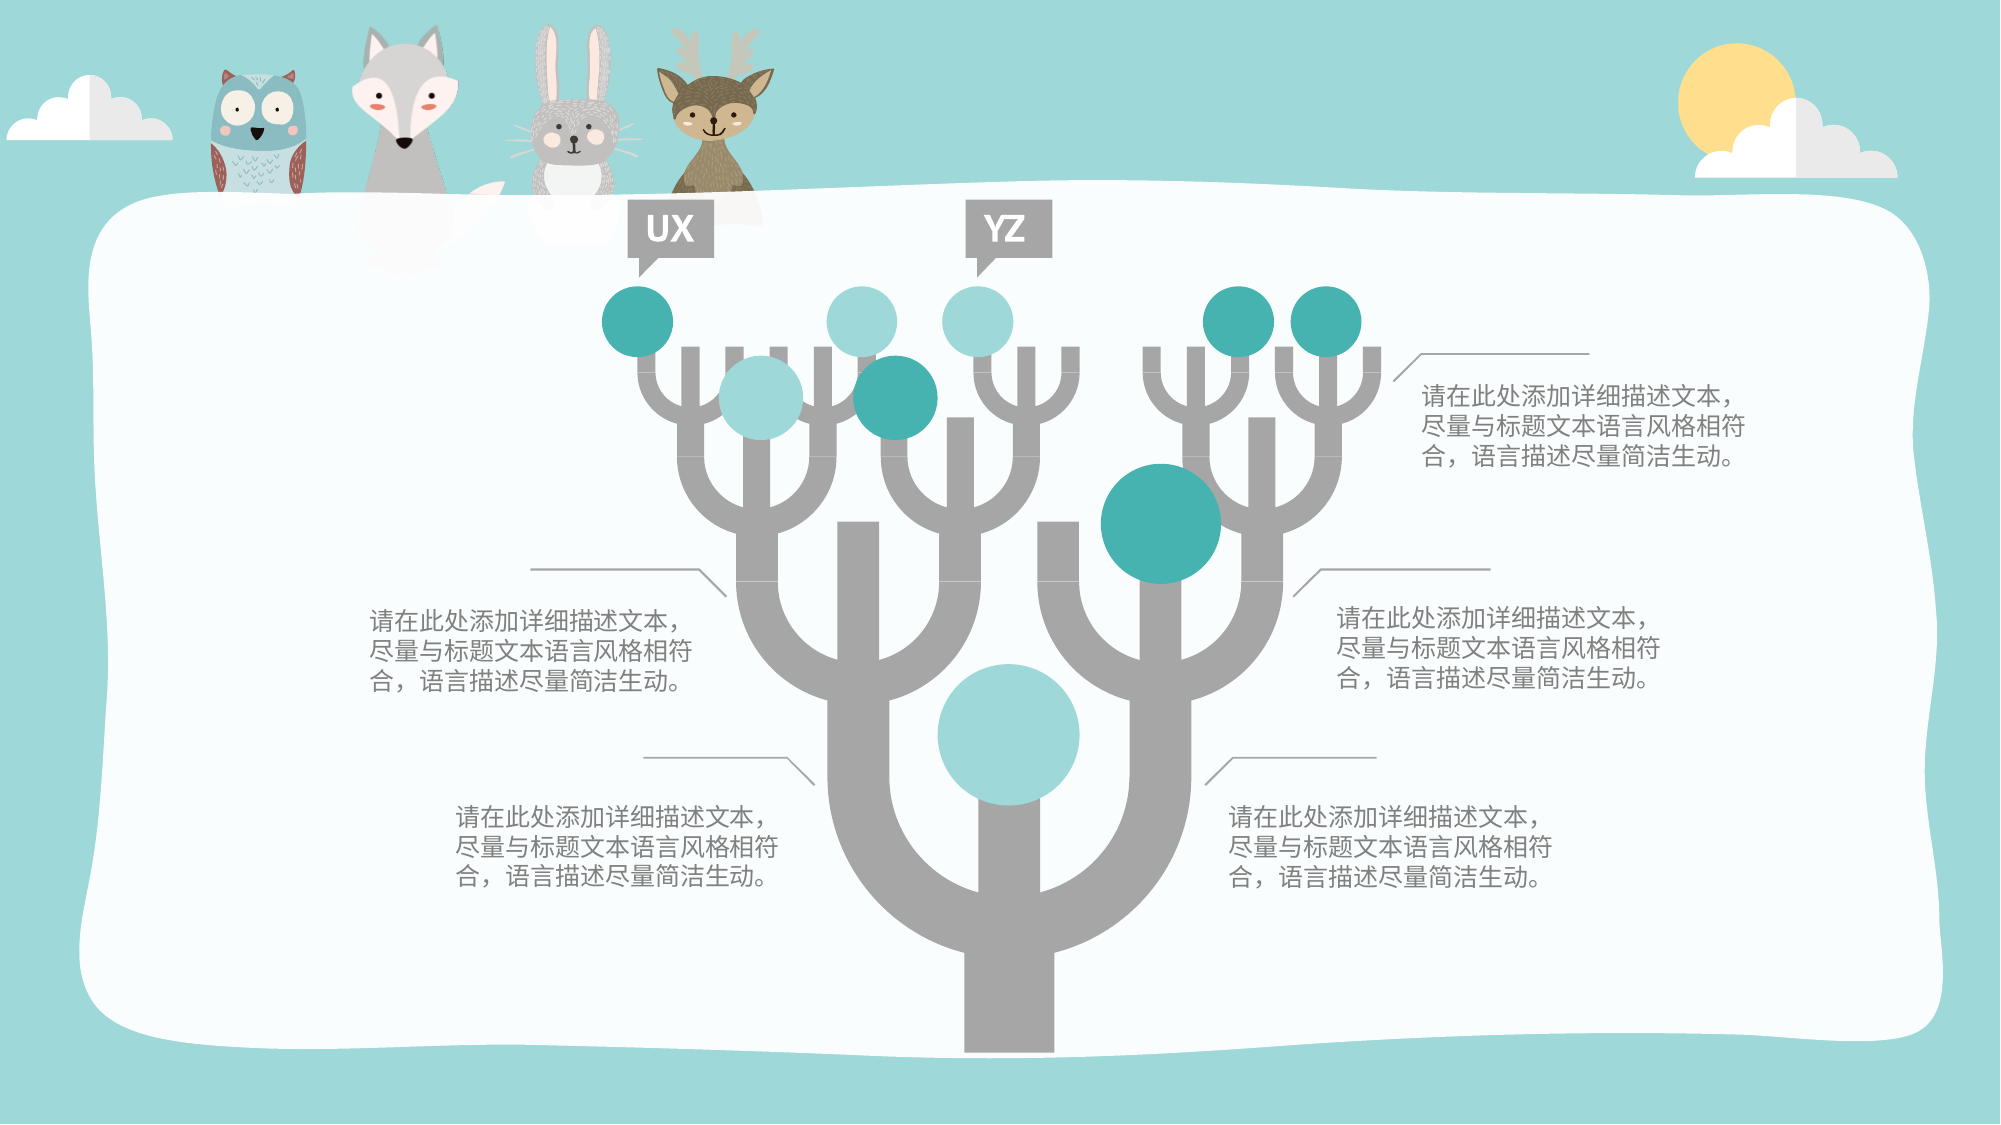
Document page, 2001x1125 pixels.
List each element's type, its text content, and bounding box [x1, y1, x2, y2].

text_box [530, 199, 1590, 1053]
text_box 请在此处添加详细描述文本，尽量与标题文本语言风格相符合，语言描述尽量简洁生动。 [440, 793, 530, 899]
picture [352, 24, 505, 194]
text_box 请在此处添加详细描述文本，尽量与标题文本语言风格相符合，语言描述尽量简洁生动。 [1590, 595, 1680, 700]
text_box 请在此处添加详细描述文本，尽量与标题文本语言风格相符合，语言描述尽量简洁生动。 [354, 598, 530, 703]
text_box 请在此处添加详细描述文本，尽量与标题文本语言风格相符合，语言描述尽量简洁生动。 [1590, 373, 1765, 478]
